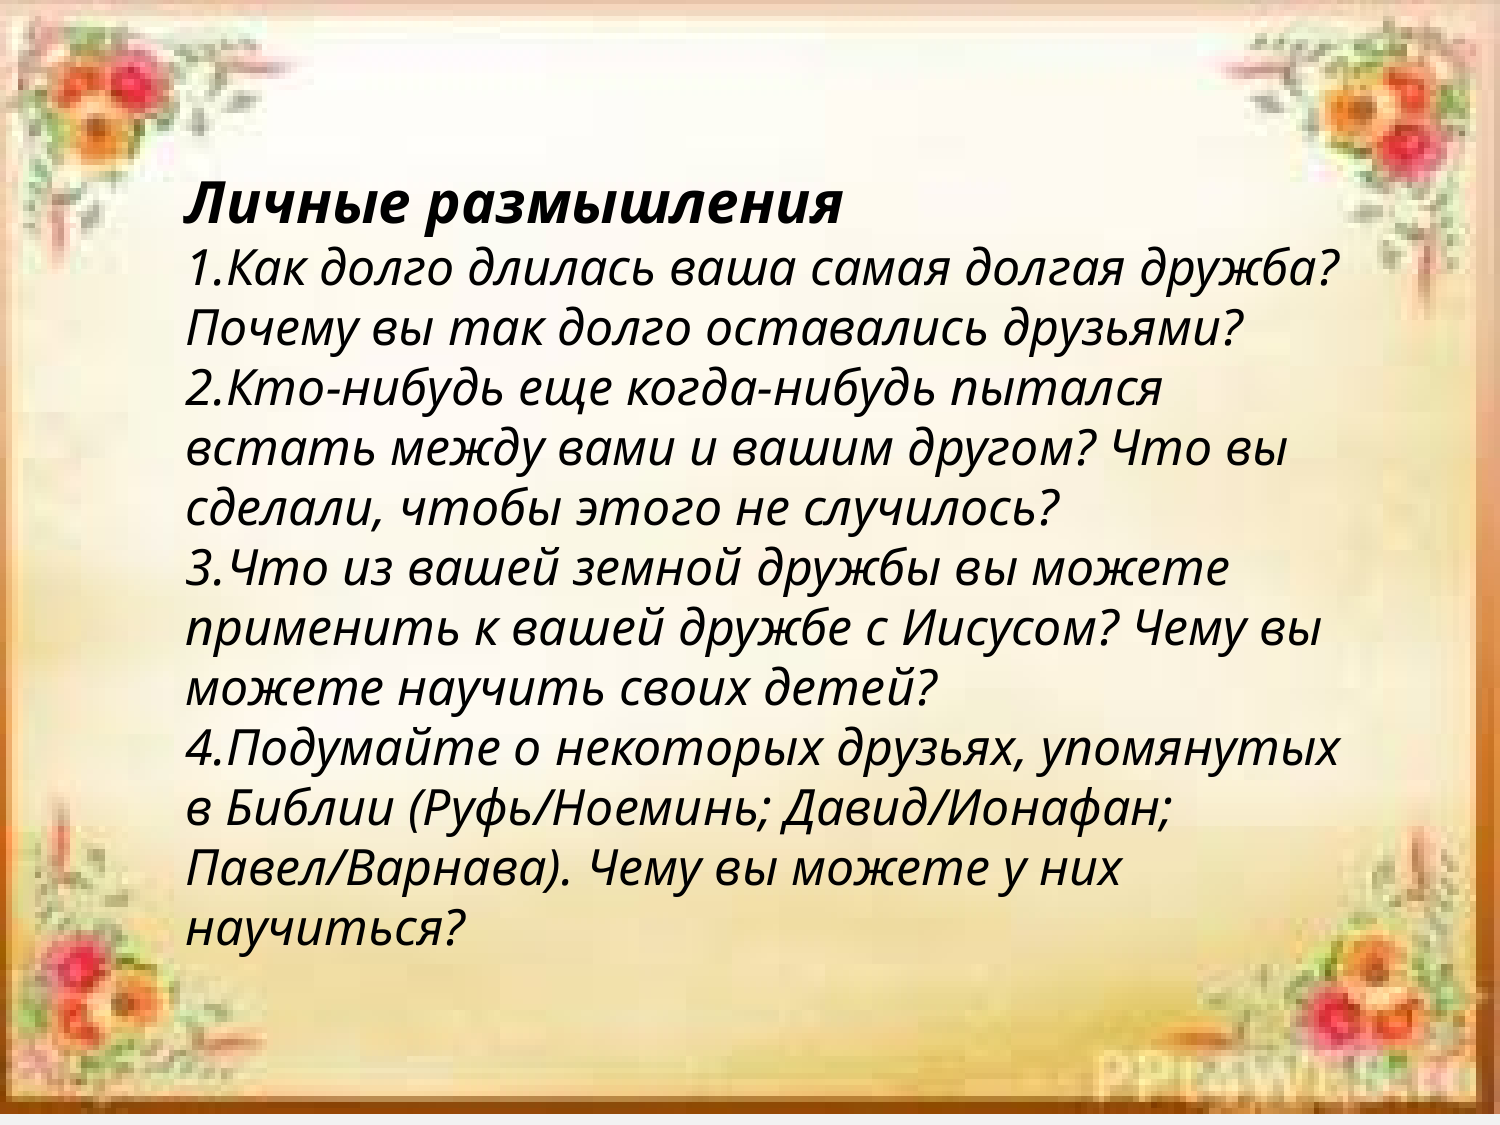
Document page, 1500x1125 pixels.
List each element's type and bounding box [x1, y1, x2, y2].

list [0, 0, 1500, 1114]
